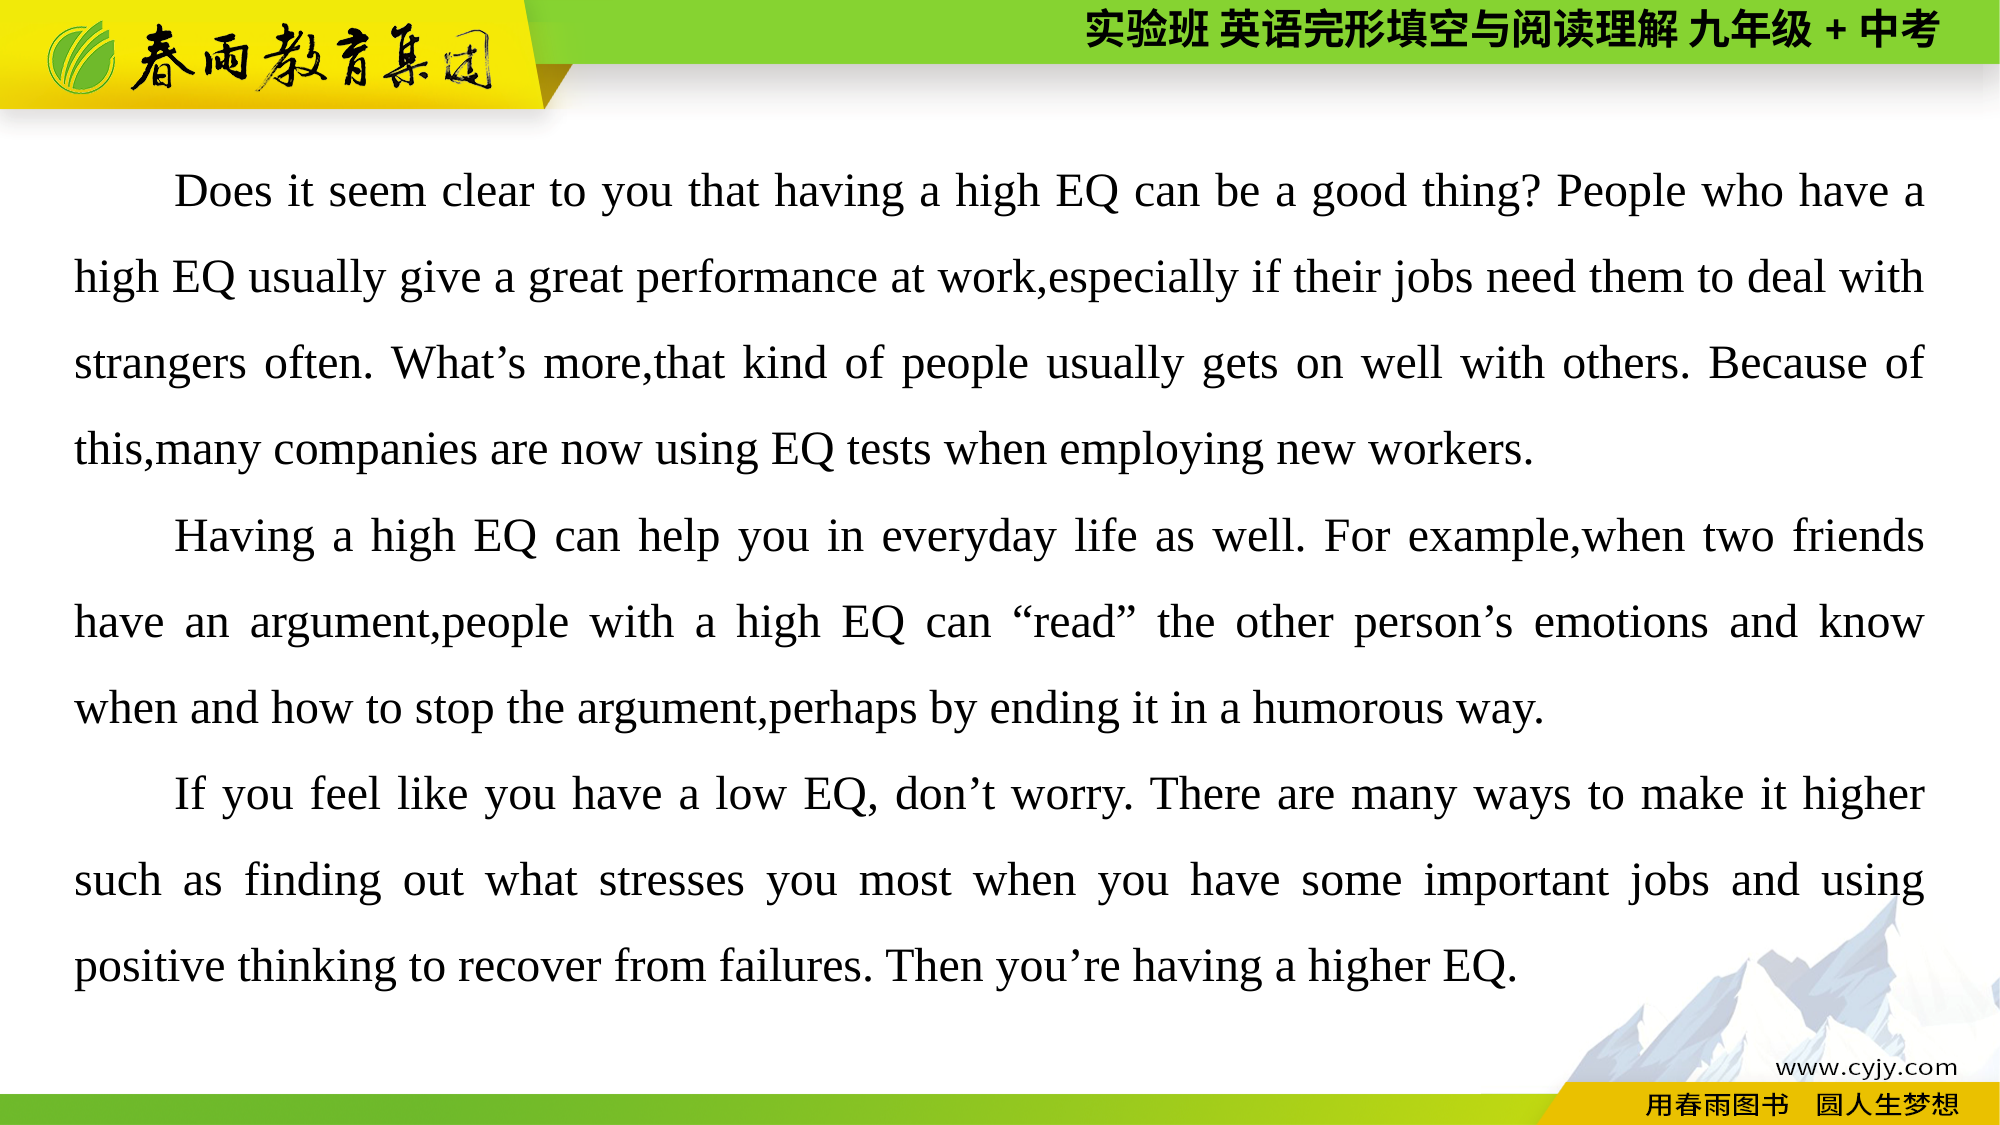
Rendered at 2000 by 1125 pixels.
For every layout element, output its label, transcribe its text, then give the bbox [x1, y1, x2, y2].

picture [0, 0, 2000, 1125]
list Does it seem clear to you that having a high EQ can be a good thing? People who have a high EQ usually give a great performance at work,especially if their jobs need them to deal with strangers often. What’s more,that kind of people usually gets on well with others. Because of this,many companies are now using EQ tests when employing new workers. Having a high EQ can help you in everyday life as well. For example,when two friends have an argument,people with a high EQ can “read” the other person’s emotions and know when and how to stop the argument,perhaps by ending it in a humorous way. If you feel like you have a low EQ, don’t worry. There are many ways to make it higher such as finding out what stresses you most when you have some important jobs and using positive thinking to recover from failures. Then you’re having a higher EQ. [59, 122, 1944, 1009]
